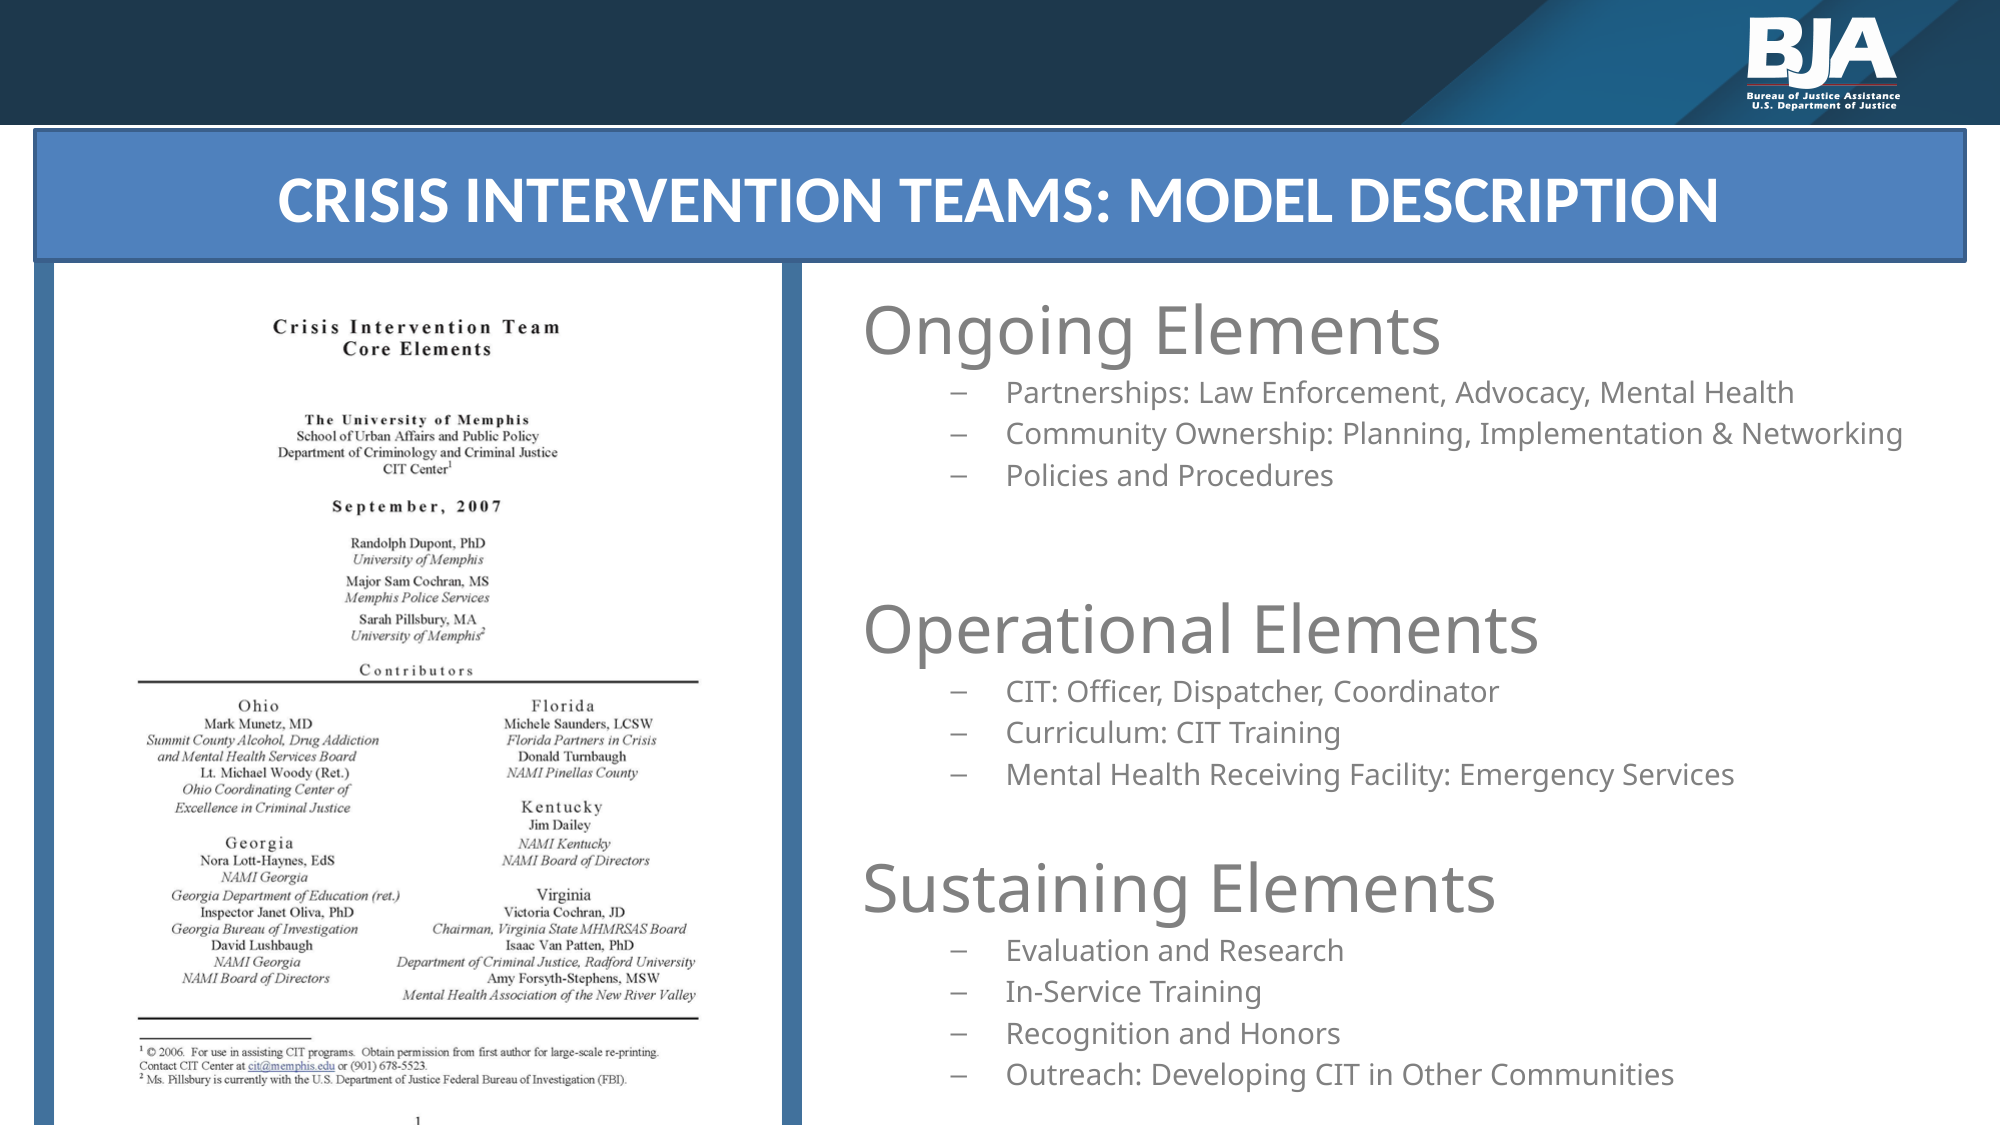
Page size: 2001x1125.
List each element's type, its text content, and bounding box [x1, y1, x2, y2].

text_box CRISIS INTERVENTION TEAMS: MODEL DESCRIPTION [33, 128, 1967, 263]
list Ongoing Elements Partnerships: Law Enforcement, Advocacy, Mental Health Community Ownership: Planning, Implementation & Networking Policies and Procedures Operational Elements CIT: Officer, Dispatcher, Coordinator Curriculum: CIT Training Mental Health Receiving Facility: Emergency Services Sustaining Elements Evaluation and Research In-Service Training Recognition and Honors Outreach: Developing CIT in Other Communities [847, 280, 1920, 1122]
picture [0, 0, 2000, 125]
picture [34, 210, 803, 1125]
title Elements [120, 116, 674, 128]
